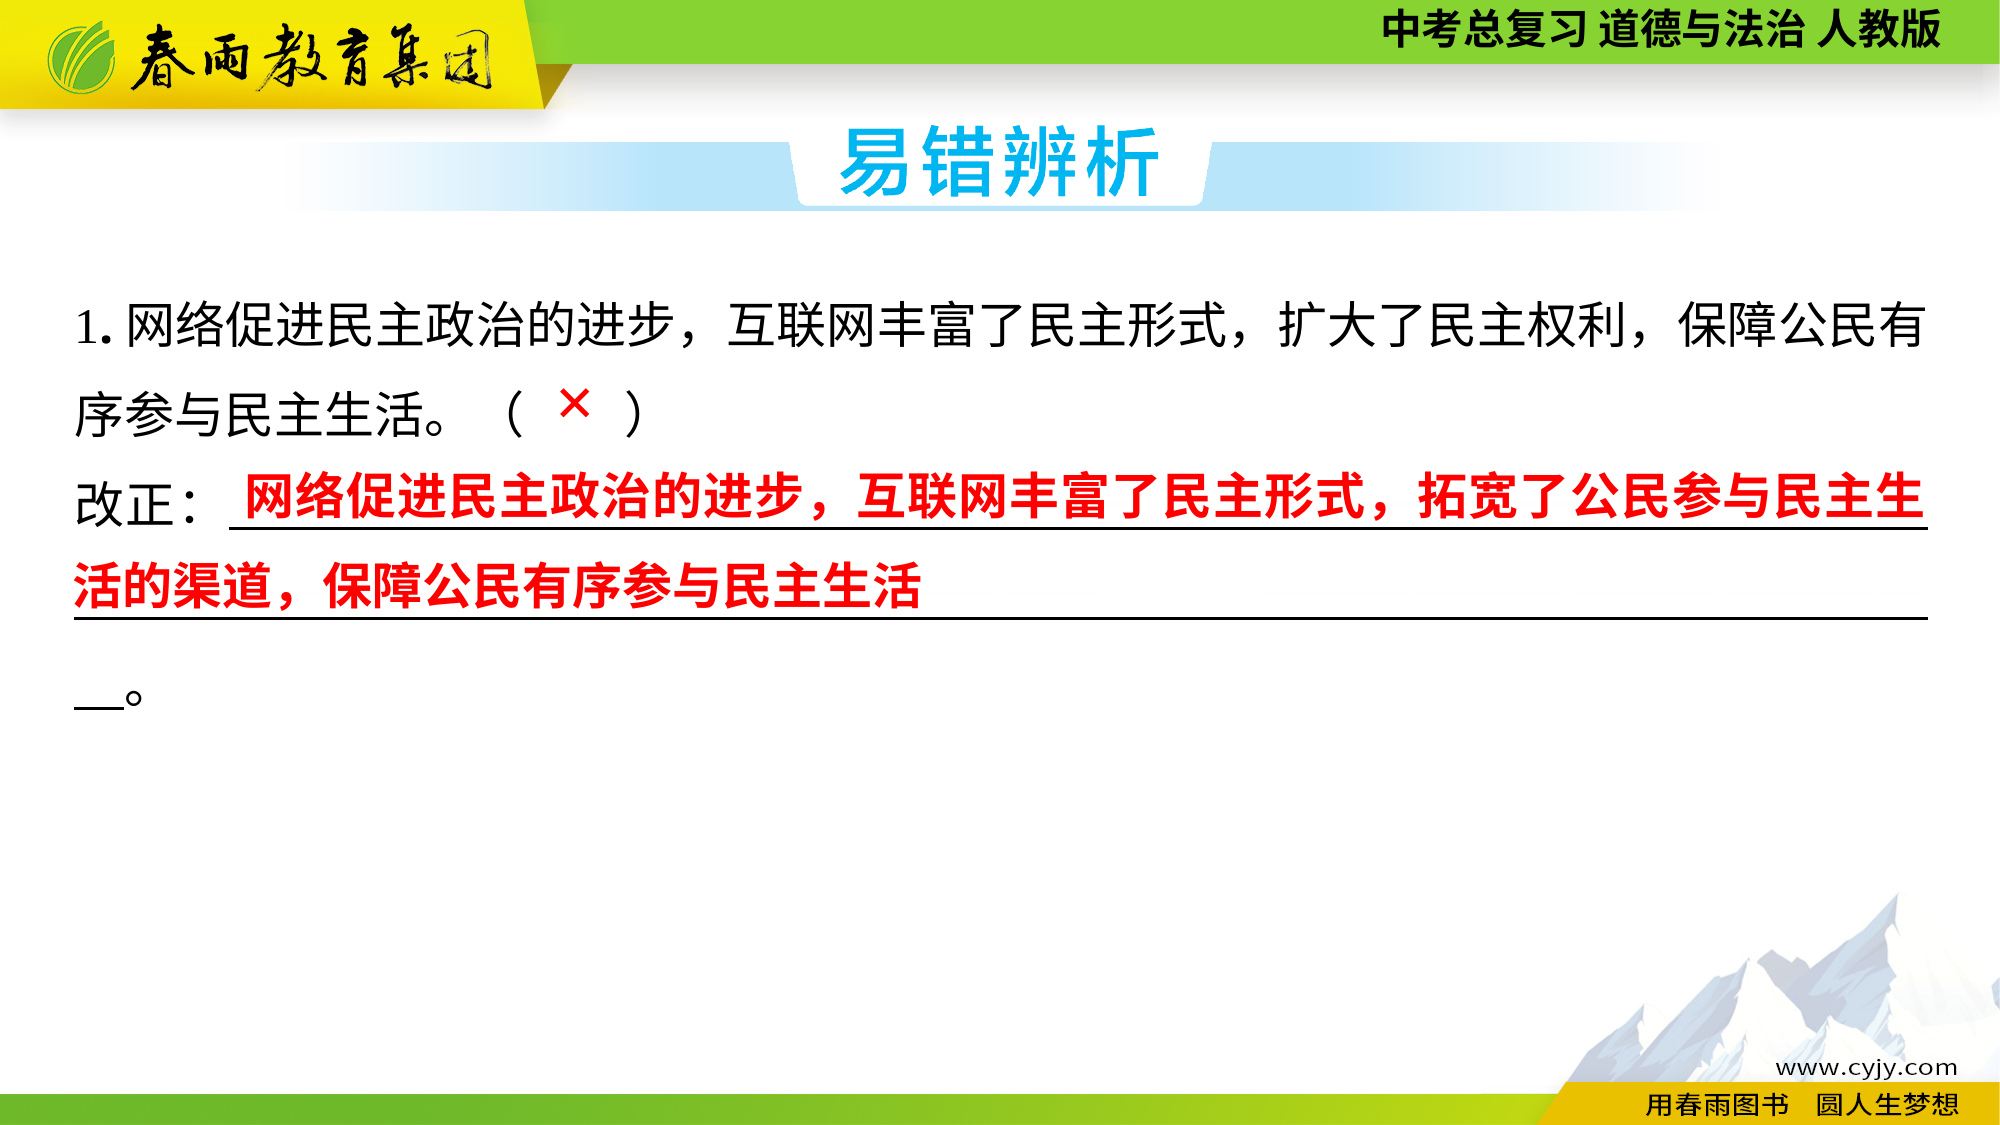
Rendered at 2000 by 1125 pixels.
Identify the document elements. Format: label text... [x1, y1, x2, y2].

list 1.网络促进民主政治的进步，互联网丰富了民主形式，扩大了民主权利，保障公民有序参与民主生活。（ ） 改正： —————————————————————————————————————————————————— ————————————— 。 [59, 255, 1944, 635]
picture [0, 0, 2000, 1125]
text_box ✕ [539, 364, 611, 427]
text_box 网络促进民主政治的进步，互联网丰富了民主形式，拓宽了公民参与民主生活的渠道，保障公民有序参与民主生活 [57, 427, 1942, 623]
